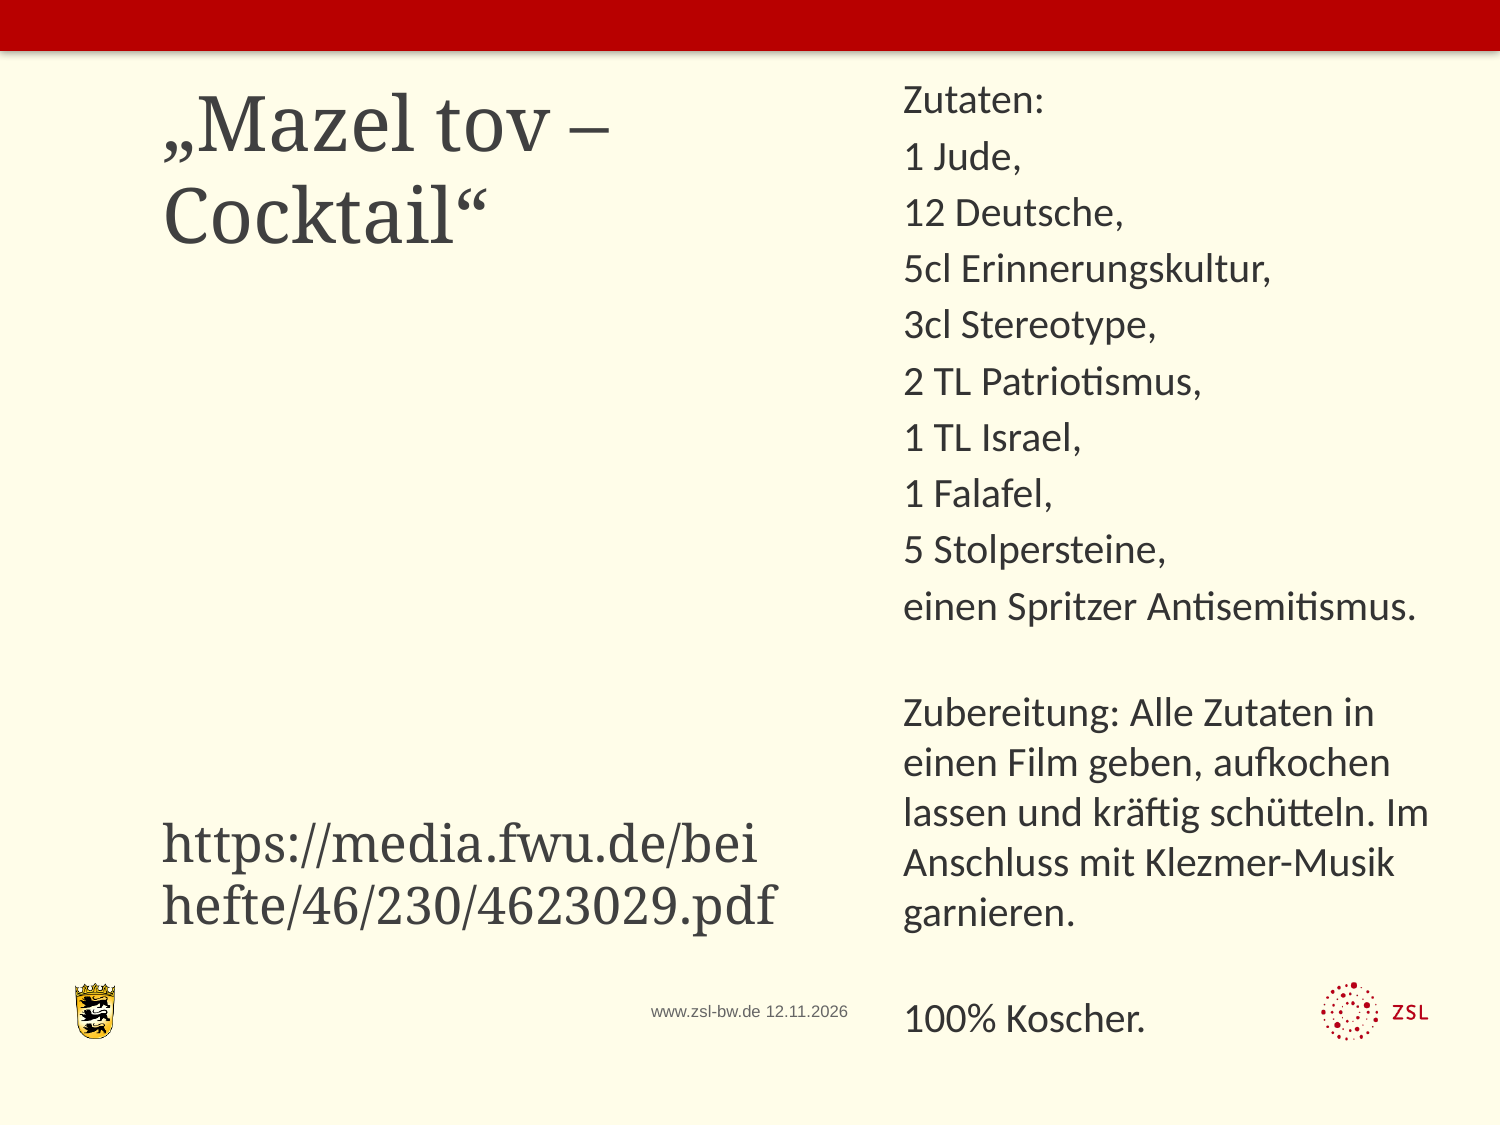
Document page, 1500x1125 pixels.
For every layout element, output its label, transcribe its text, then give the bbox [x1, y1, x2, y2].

title „Mazel tov – Cocktail“ https://media.fwu.de/beihefte/46/230/4623029.pdf [147, 66, 801, 943]
picture [73, 981, 117, 1041]
list Zutaten: 1 Jude, 12 Deutsche, 5cl Erinnerungskultur, 3cl Stereotype, 2 TL Patriotismus, 1 TL Israel, 1 Falafel, 5 Stolpersteine, einen Spritzer Antisemitismus. Zubereitung: Alle Zutaten in einen Film geben, aufkochen lassen und kräftig schütteln. Im Anschluss mit Klezmer-Musik garnieren. 100% Koscher. [870, 64, 1481, 1095]
